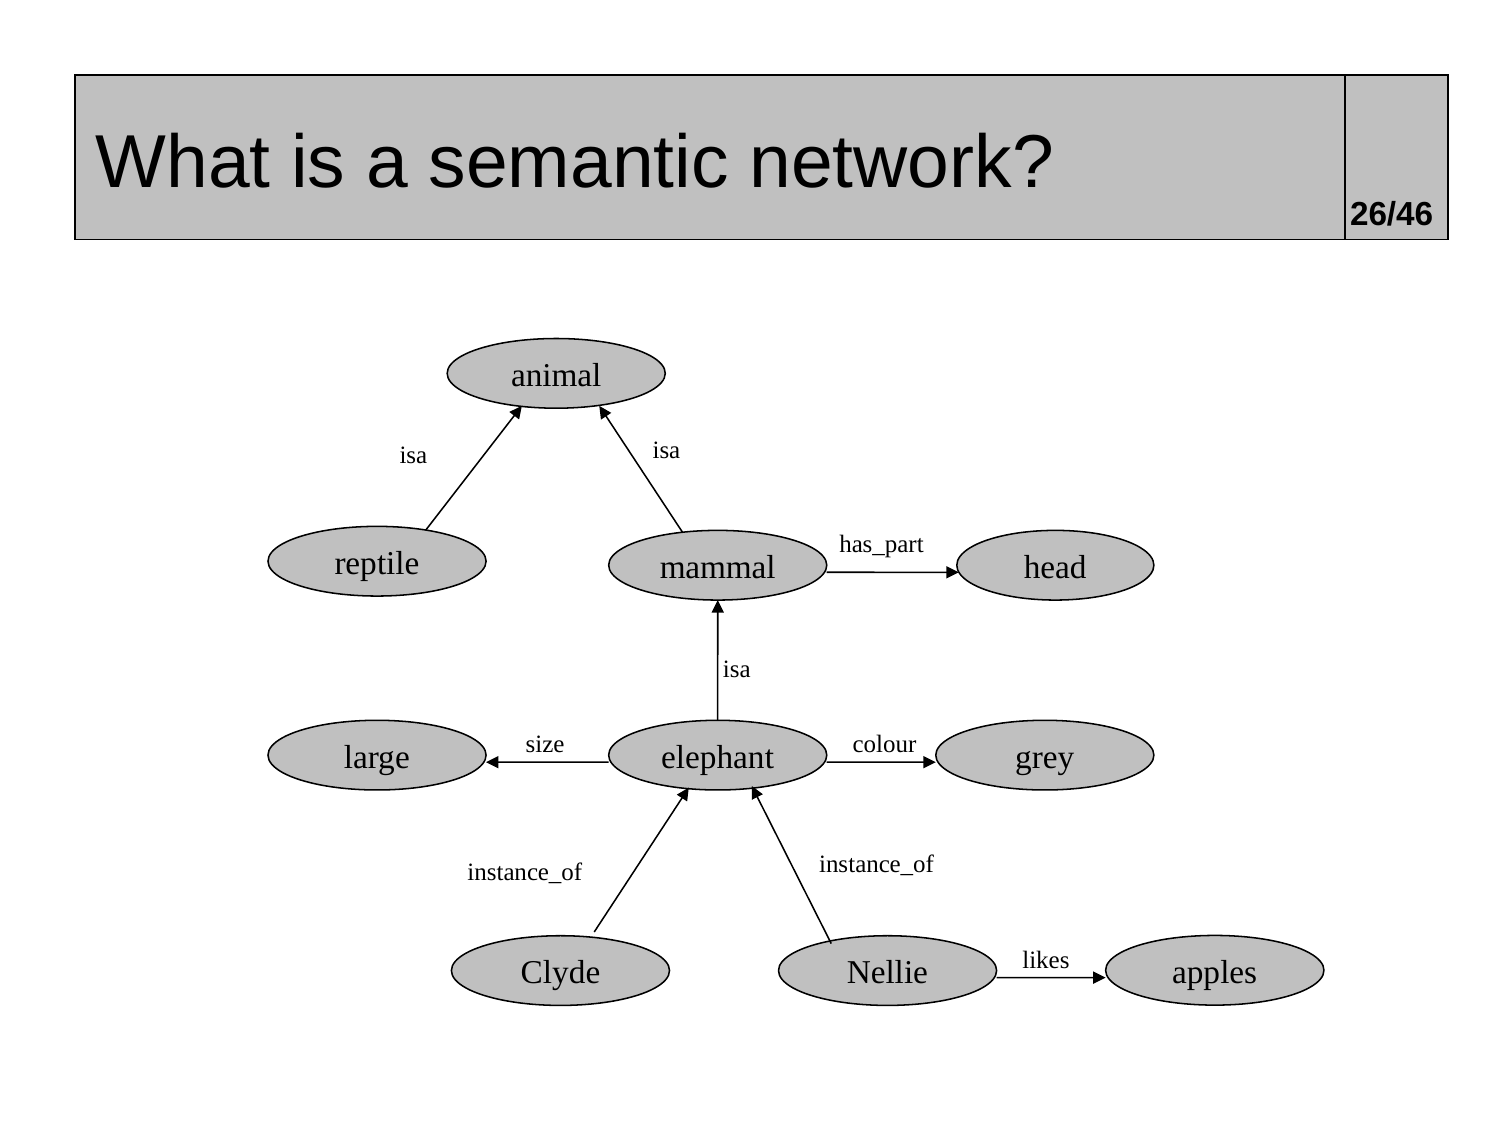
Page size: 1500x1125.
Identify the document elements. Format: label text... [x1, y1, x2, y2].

slide_number 26/46 [1346, 74, 1449, 240]
title What is a semantic network? [74, 74, 1346, 240]
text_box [267, 338, 1325, 1006]
